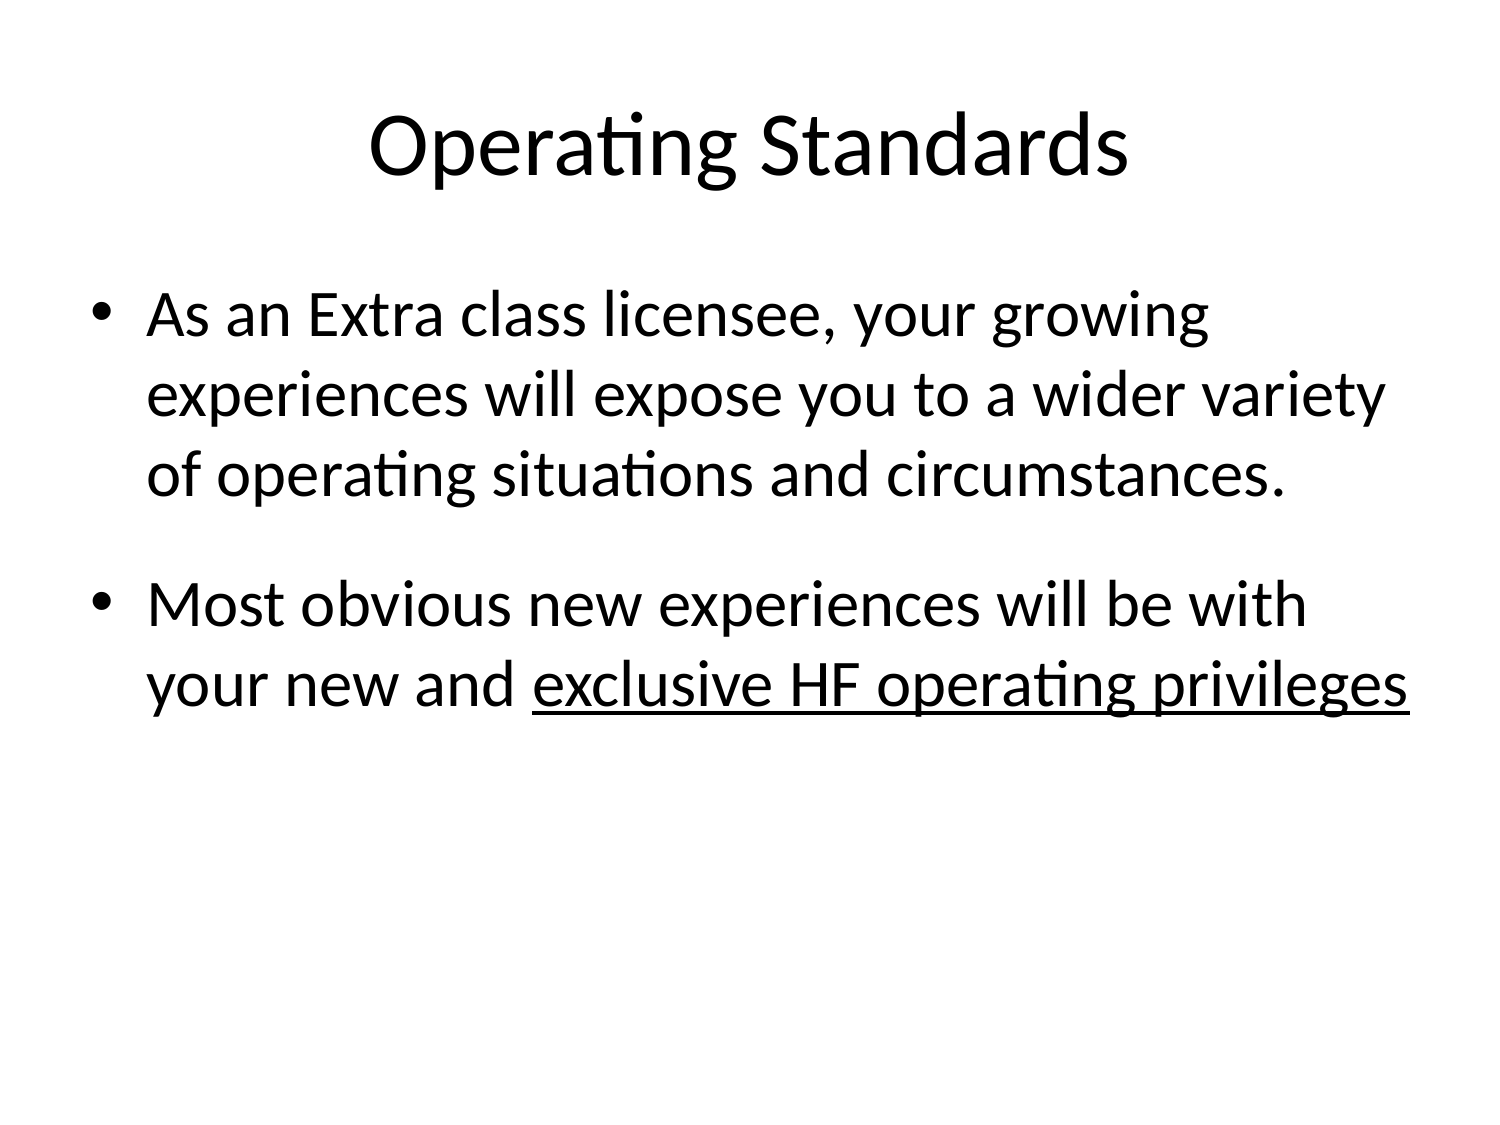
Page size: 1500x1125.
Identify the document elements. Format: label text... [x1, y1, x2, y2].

list As an Extra class licensee, your growing experiences will expose you to a wider variety of operating situations and circumstances. Most obvious new experiences will be with your new and exclusive HF operating privileges [75, 262, 1425, 1005]
title Operating Standards [75, 45, 1425, 233]
